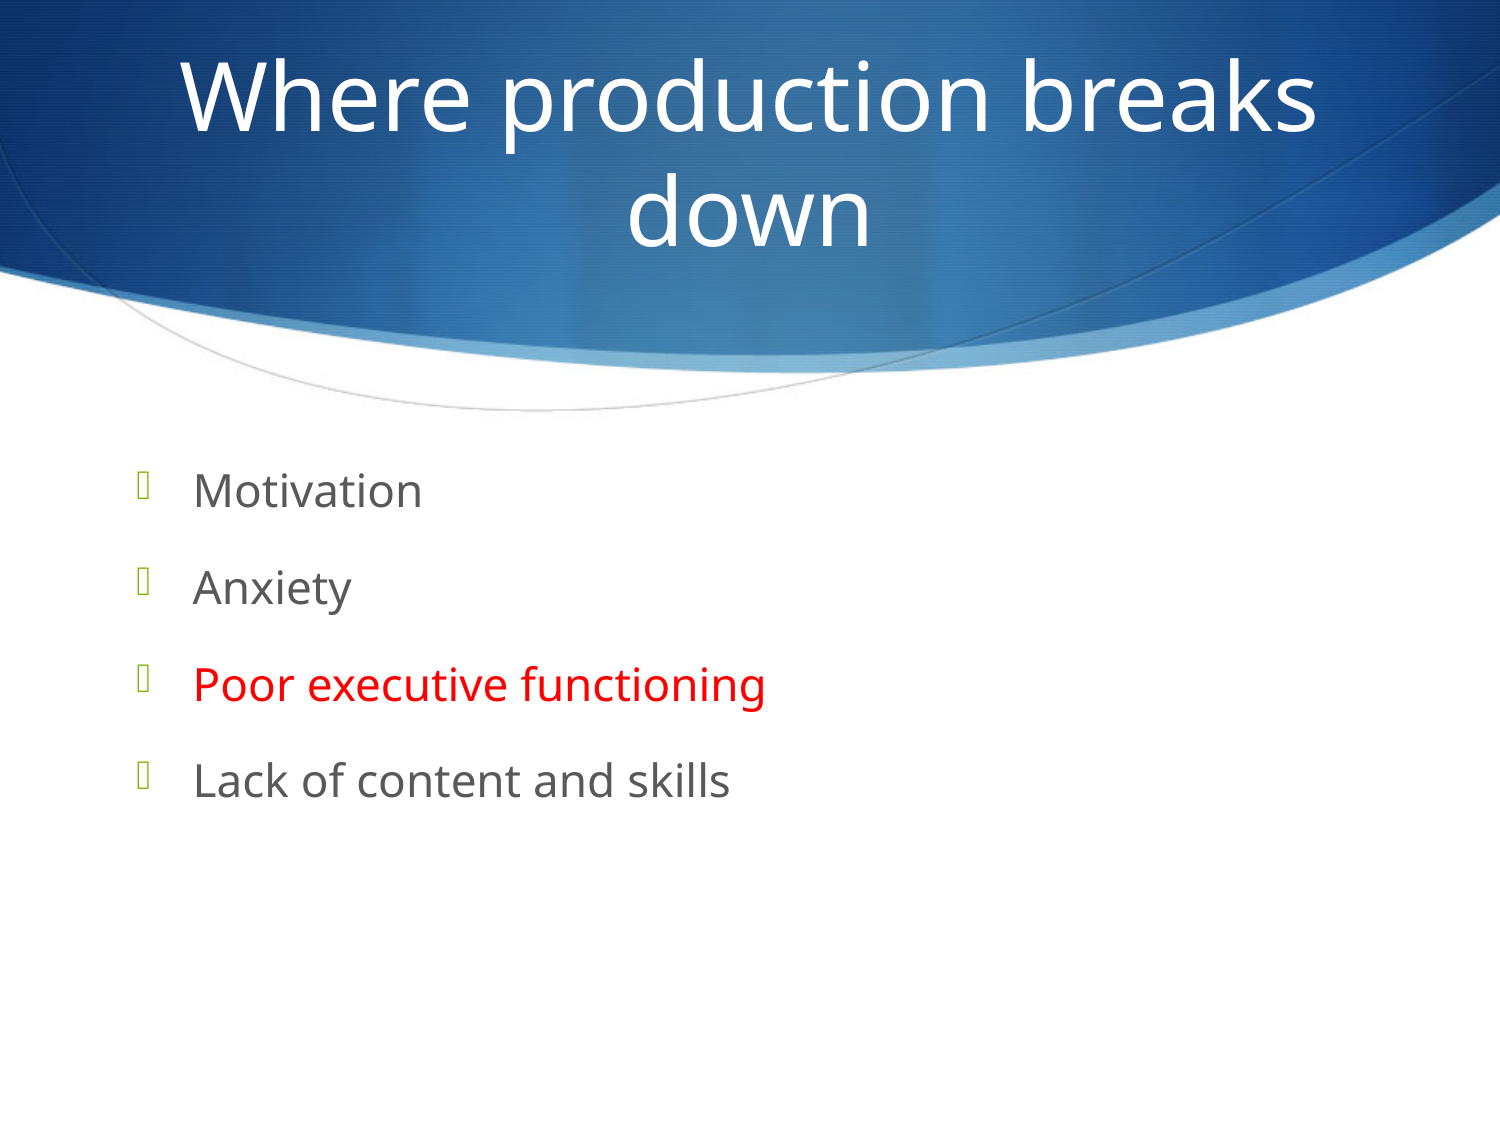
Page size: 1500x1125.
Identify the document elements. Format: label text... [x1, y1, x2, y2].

list Motivation Anxiety Poor executive functioning Lack of content and skills [121, 454, 1379, 991]
picture [0, 0, 1500, 1125]
title Where production breaks down [75, 56, 1425, 245]
